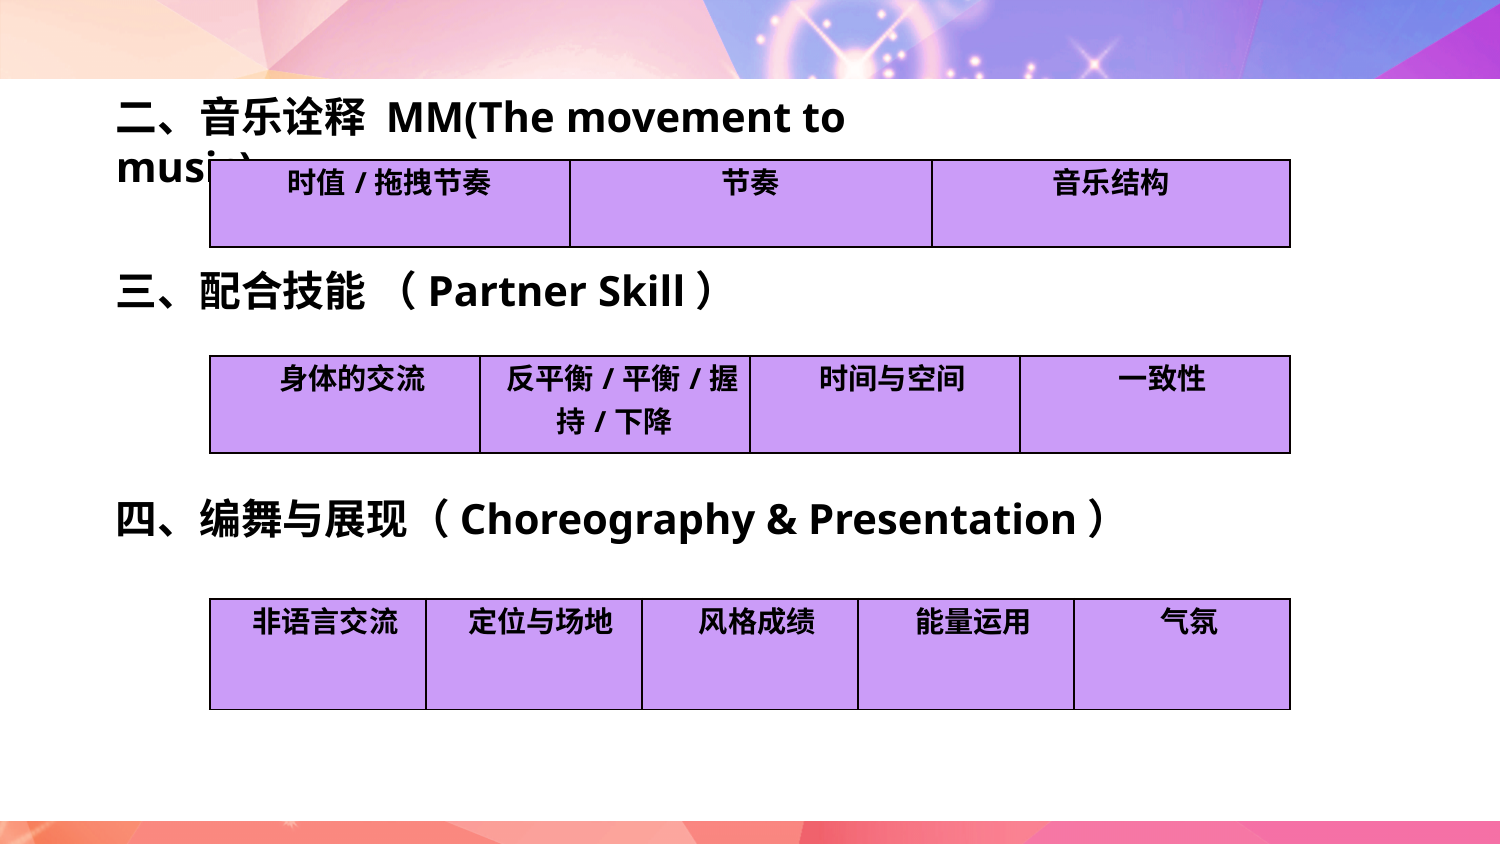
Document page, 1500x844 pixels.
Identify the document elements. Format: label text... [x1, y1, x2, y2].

table_header 反平衡/平衡/握持/下降 [481, 357, 749, 452]
table_header 能量运用 [859, 600, 1073, 709]
table_header 身体的交流 [211, 357, 479, 452]
table_header 风格成绩 [643, 600, 857, 709]
text_box 四、编舞与展现（Choreography & Presentation） [101, 485, 1167, 543]
table_header 一致性 [1021, 357, 1289, 452]
table_header 时间与空间 [751, 357, 1019, 452]
table_header 节奏 [571, 161, 931, 246]
table_header 时值/拖拽节奏 [211, 161, 569, 246]
picture [0, 821, 1500, 844]
picture [0, 0, 1500, 79]
table_header 音乐结构 [933, 161, 1289, 246]
text_box 二、音乐诠释 MM(The movement to music) [101, 83, 935, 199]
table_header 气氛 [1075, 600, 1289, 709]
table_header 非语言交流 [211, 600, 425, 709]
text_box 三、配合技能 （Partner Skill） [101, 257, 1027, 323]
table_header 定位与场地 [427, 600, 641, 709]
